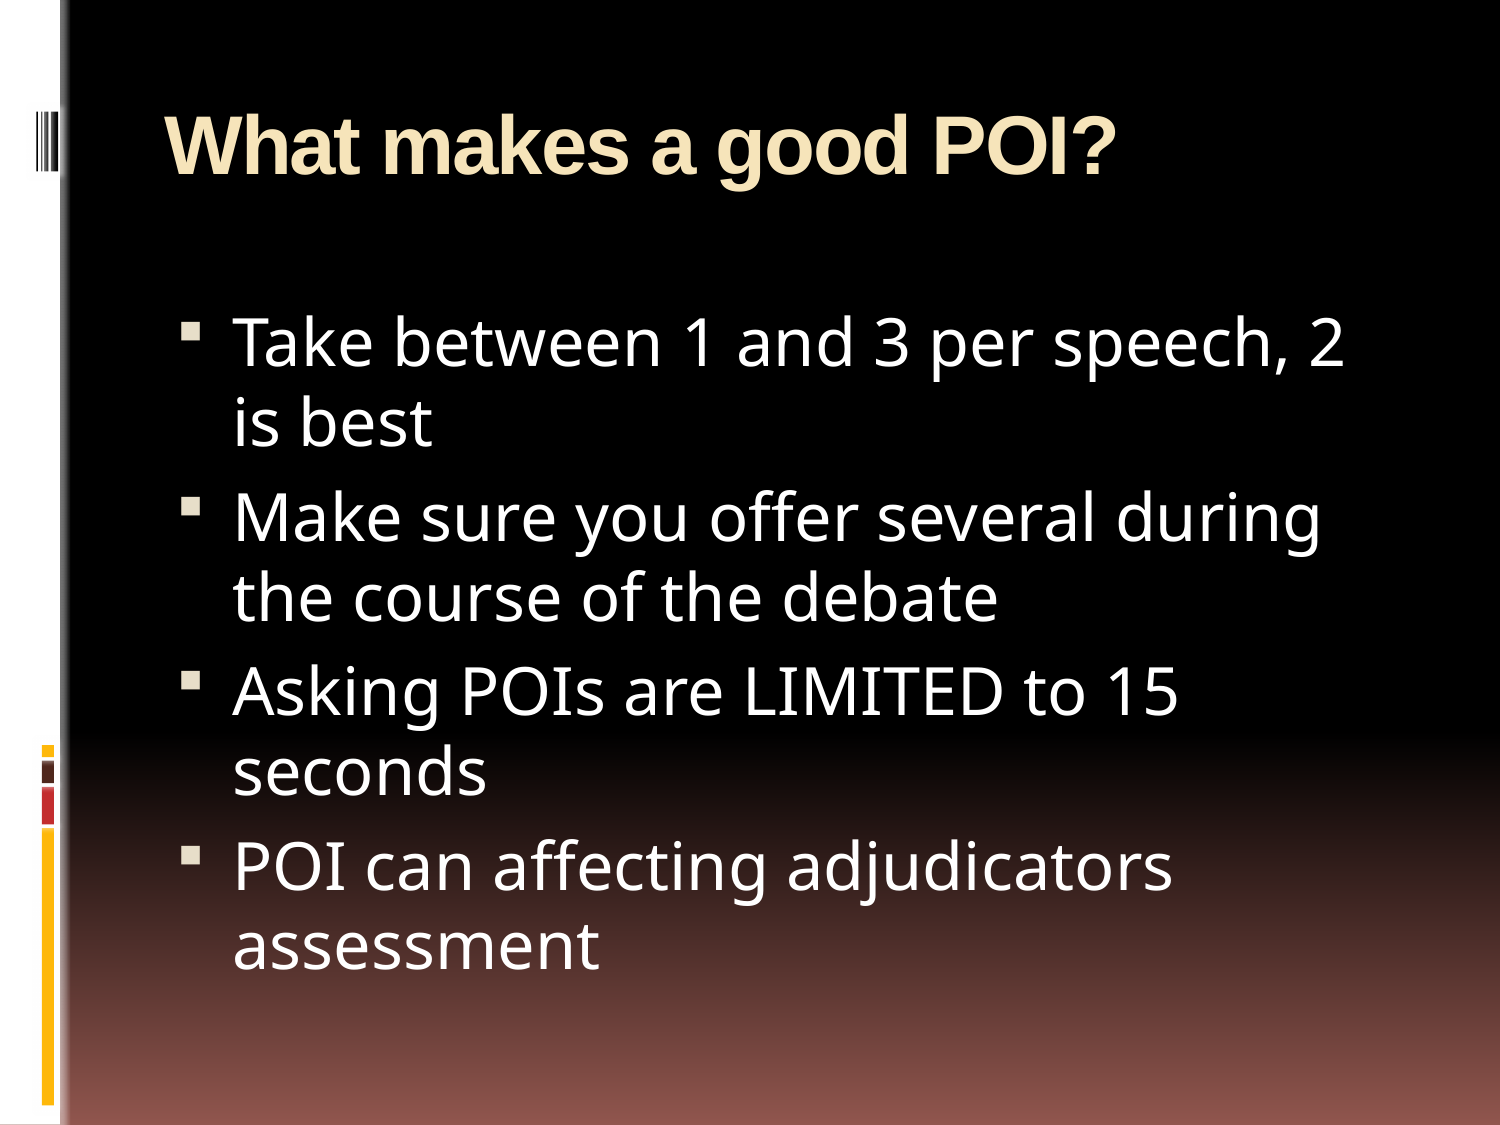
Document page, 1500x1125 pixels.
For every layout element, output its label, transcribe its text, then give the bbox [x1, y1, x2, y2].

title What makes a good POI? [150, 83, 1425, 234]
list Take between 1 and 3 per speech, 2 is best Make sure you offer several during the course of the debate Asking POIs are LIMITED to 15 seconds POI can affecting adjudicators assessment [150, 292, 1425, 1043]
